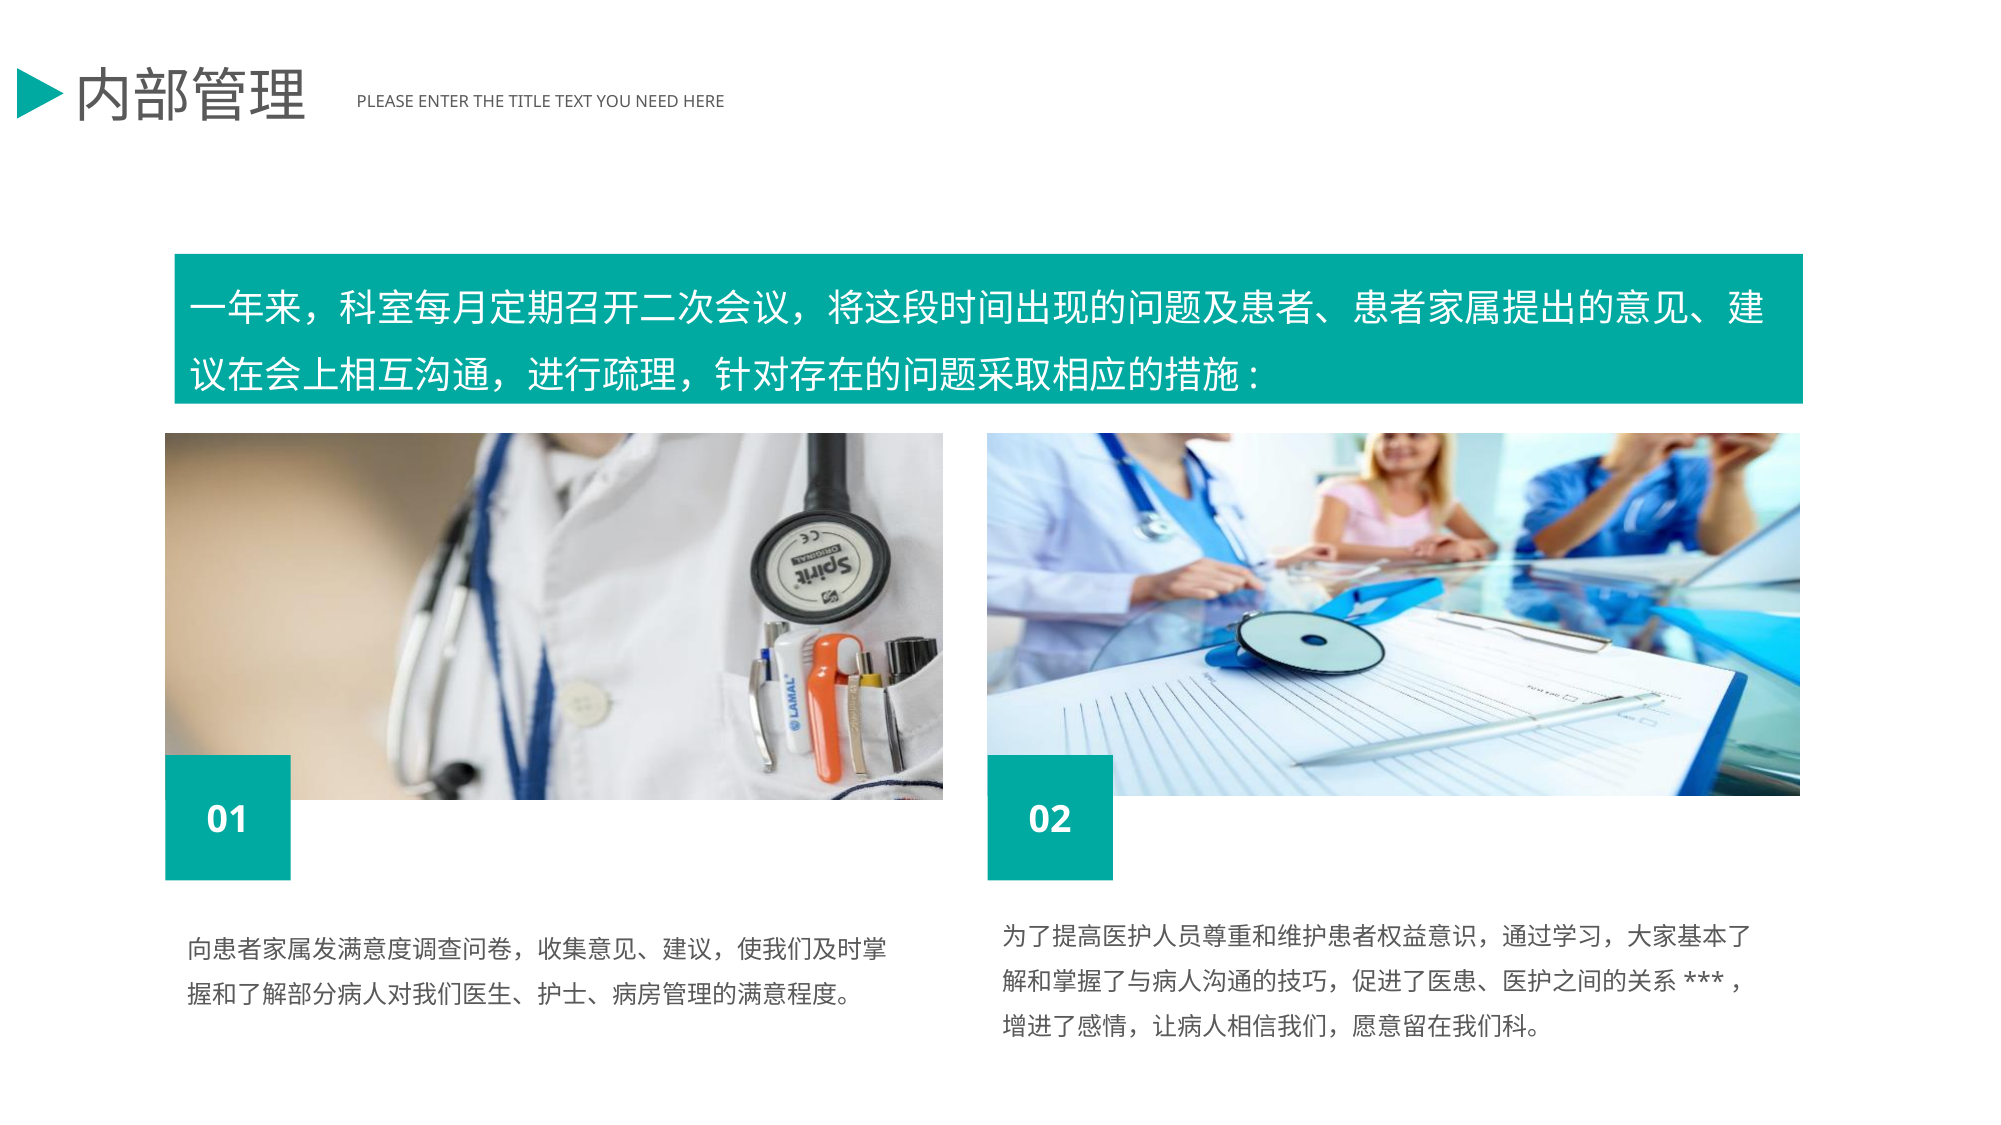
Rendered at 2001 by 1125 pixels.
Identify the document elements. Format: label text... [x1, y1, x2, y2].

picture [987, 433, 1800, 796]
text_box [16, 66, 66, 121]
picture [165, 433, 943, 800]
text_box 一年来，科室每月定期召开二次会议，将这段时间出现的问题及患者、患者家属提出的意见、建议在会上相互沟通，进行疏理，针对存在的问题采取相应的措施: [174, 253, 1803, 404]
text_box PLEASE ENTER THE TITLE TEXT YOU NEED HERE [342, 83, 885, 119]
text_box 02 [987, 796, 1113, 881]
text_box 向患者家属发满意度调查问卷，收集意见、建议，使我们及时掌握和了解部分病人对我们医生、护士、病房管理的满意程度。 [173, 911, 906, 1017]
text_box 01 [165, 800, 291, 881]
text_box 为了提高医护人员尊重和维护患者权益意识，通过学习，大家基本了解和掌握了与病人沟通的技巧，促进了医患、医护之间的关系***，增进了感情，让病人相信我们，愿意留在我们科。 [987, 898, 1788, 1048]
text_box 内部管理 [74, 58, 1046, 129]
